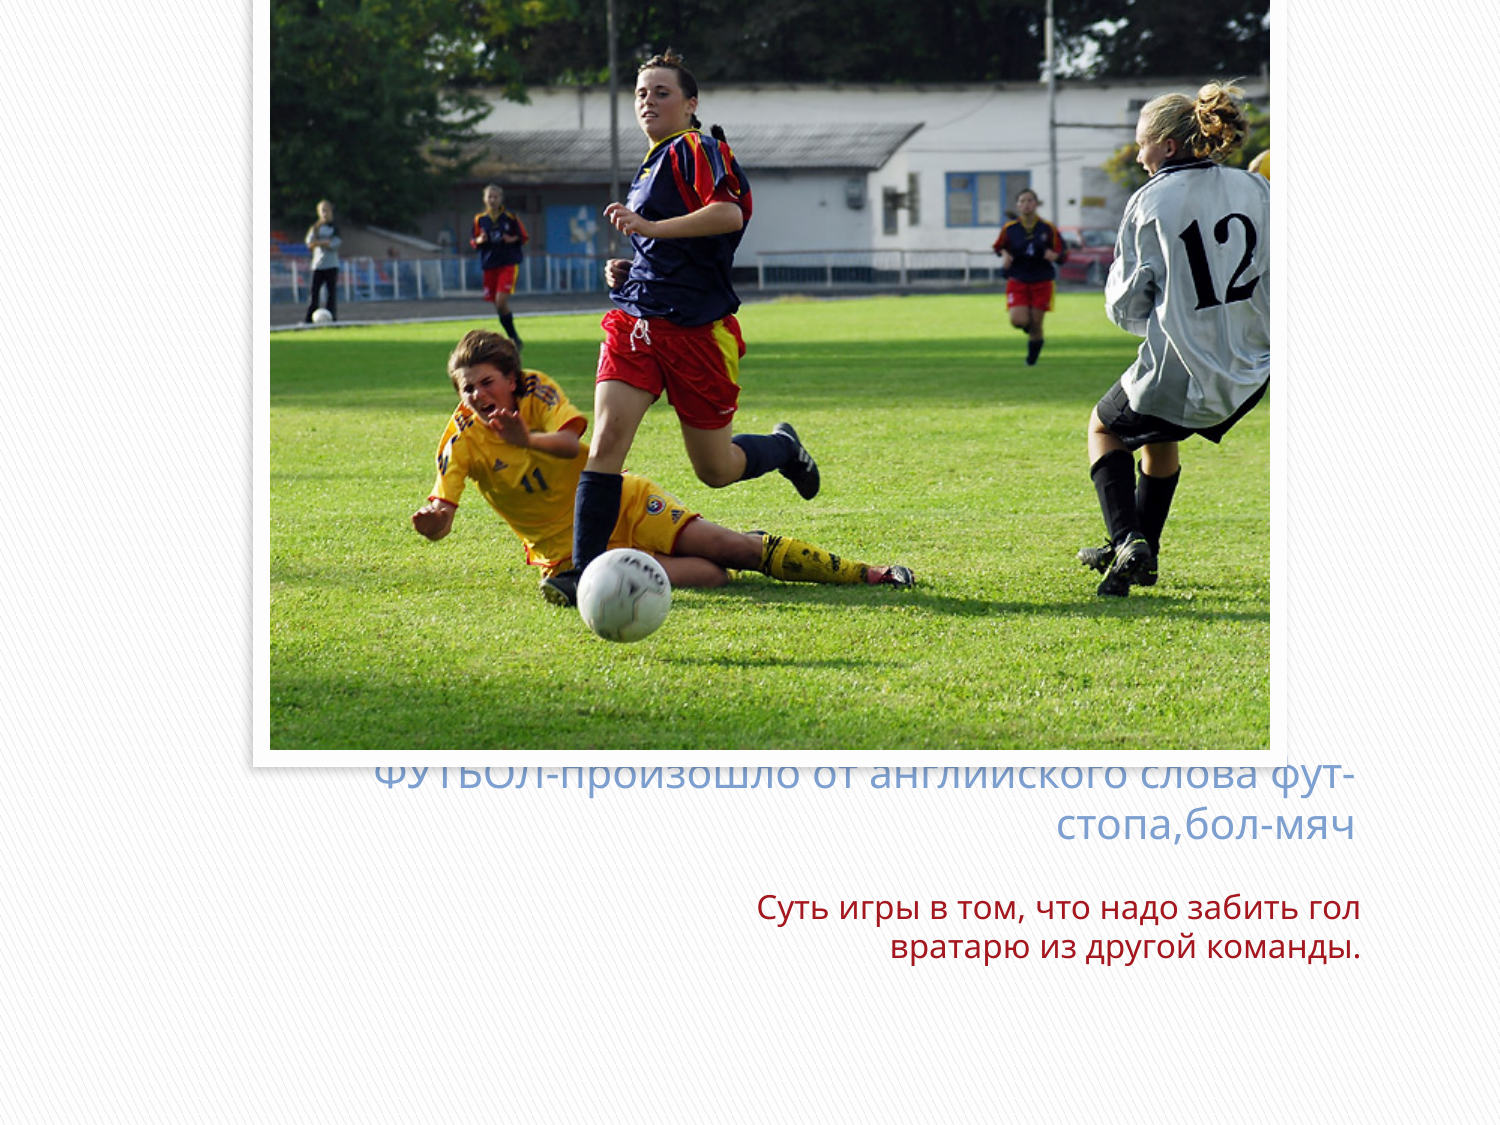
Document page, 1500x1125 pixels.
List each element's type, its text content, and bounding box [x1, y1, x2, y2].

list Суть игры в том, что надо забить гол вратарю из другой команды. [725, 878, 1377, 1029]
title ФУТБОЛ-произошло от английского слова фут-стопа,бол-мяч [150, 738, 1372, 856]
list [269, 0, 1271, 751]
